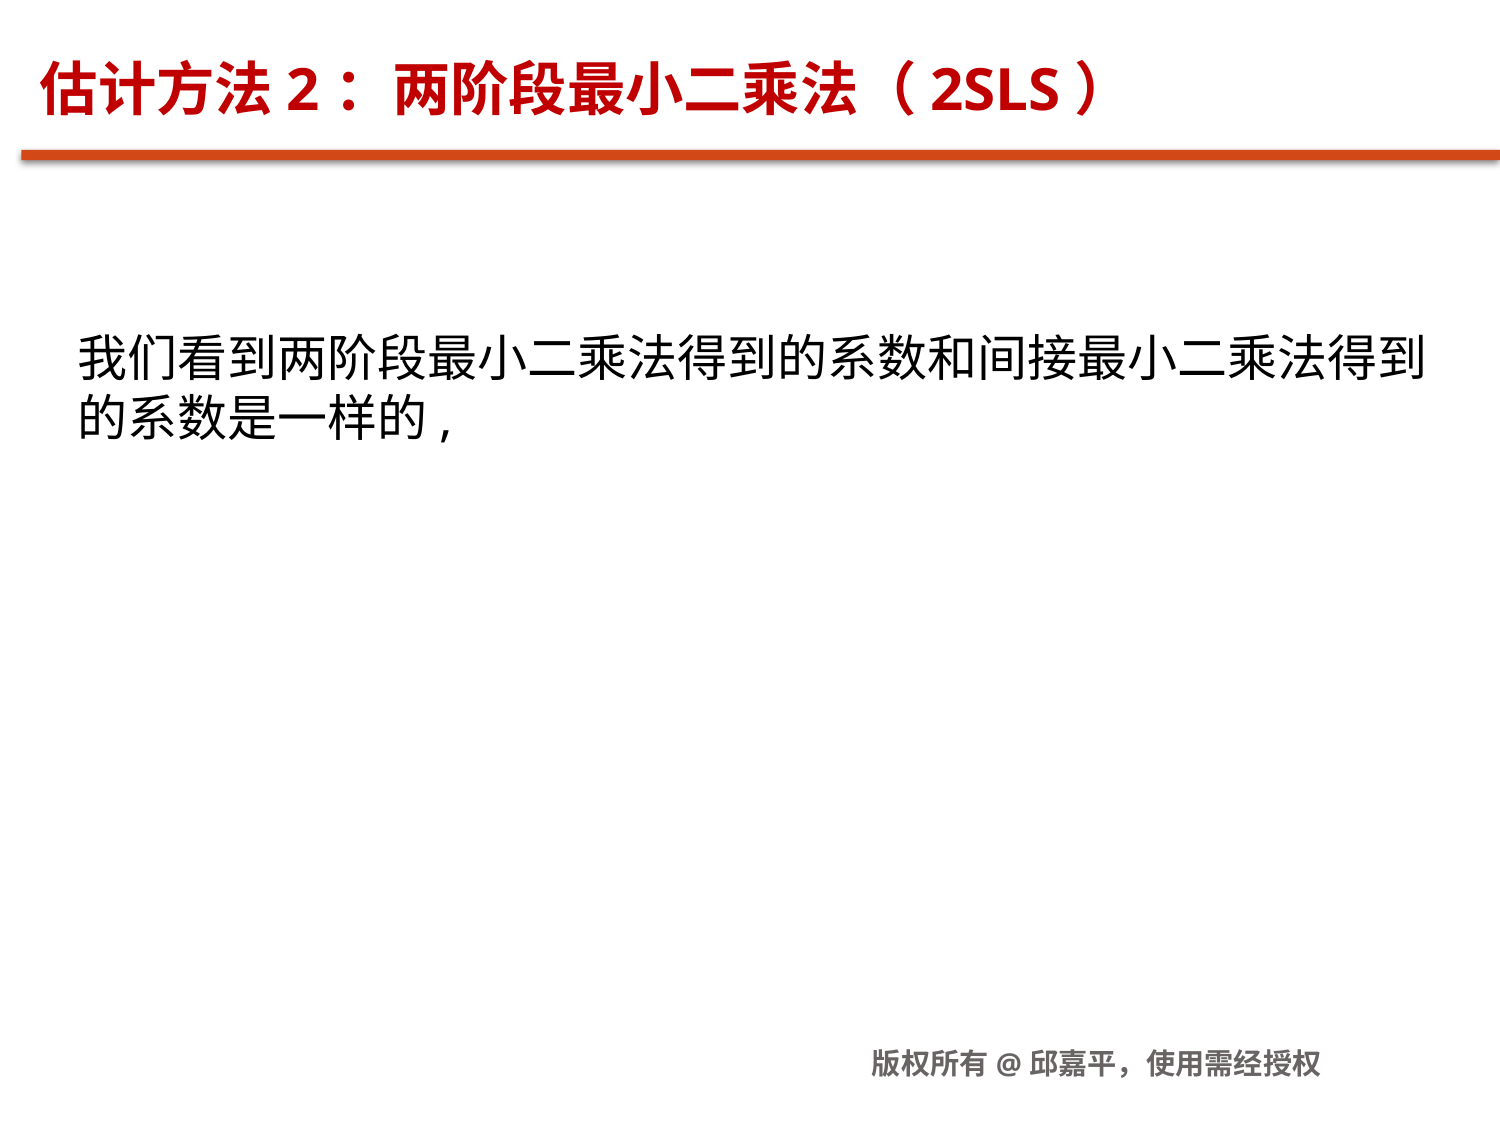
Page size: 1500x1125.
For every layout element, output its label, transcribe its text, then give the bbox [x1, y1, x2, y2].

footer 版权所有@邱嘉平，使用需经授权 [690, 1025, 1500, 1100]
title 估计方法2：两阶段最小二乘法（2SLS） [24, 50, 1450, 138]
